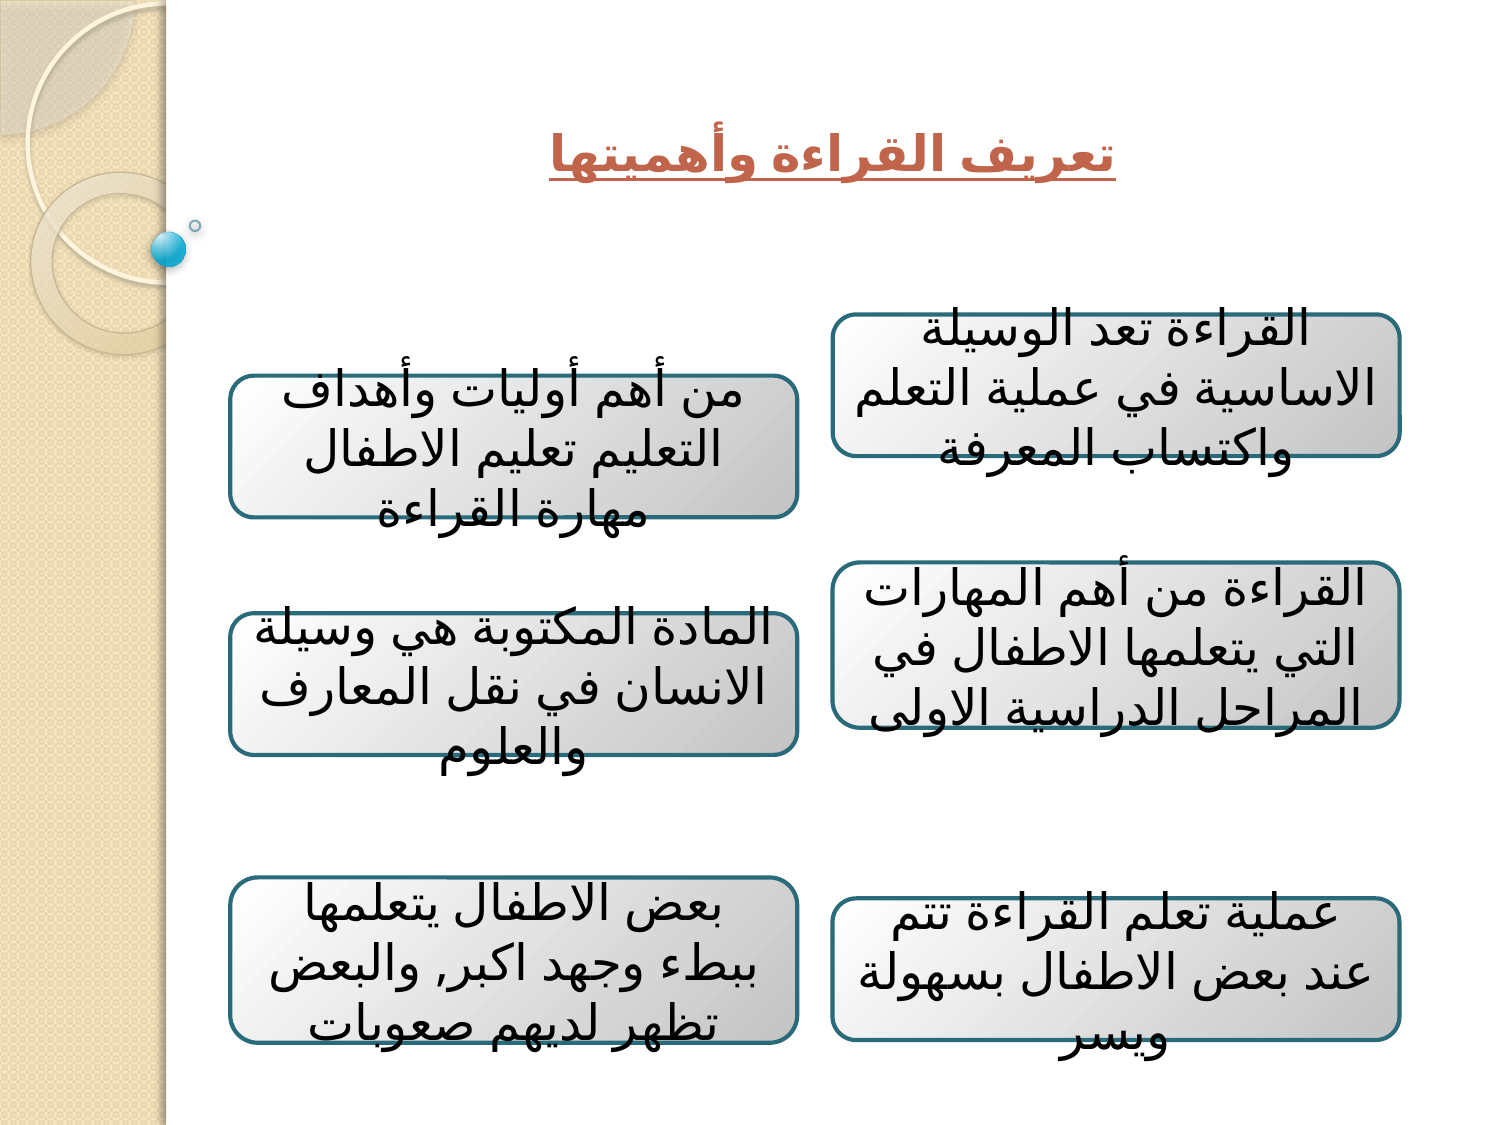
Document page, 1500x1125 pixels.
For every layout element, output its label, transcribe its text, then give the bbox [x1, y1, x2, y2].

text_box من أهم أوليات وأهداف التعليم تعليم الاطفال مهارة القراءة [228, 373, 800, 520]
text_box القراءة تعد الوسيلة الاساسية في عملية التعلم واكتساب المعرفة [830, 312, 1402, 459]
text_box المادة المكتوبة هي وسيلة الانسان في نقل المعارف والعلوم [228, 611, 800, 758]
text_box بعض الاطفال يتعلمها ببطء وجهد اكبر, والبعض تظهر لديهم صعوبات [228, 875, 800, 1045]
text_box القراءة من أهم المهارات التي يتعلمها الاطفال في المراحل الدراسية الاولى [830, 560, 1402, 730]
text_box تعريف القراءة وأهميتها [230, 113, 1435, 189]
text_box عملية تعلم القراءة تتم عند بعض الاطفال بسهولة ويسر [830, 896, 1402, 1043]
